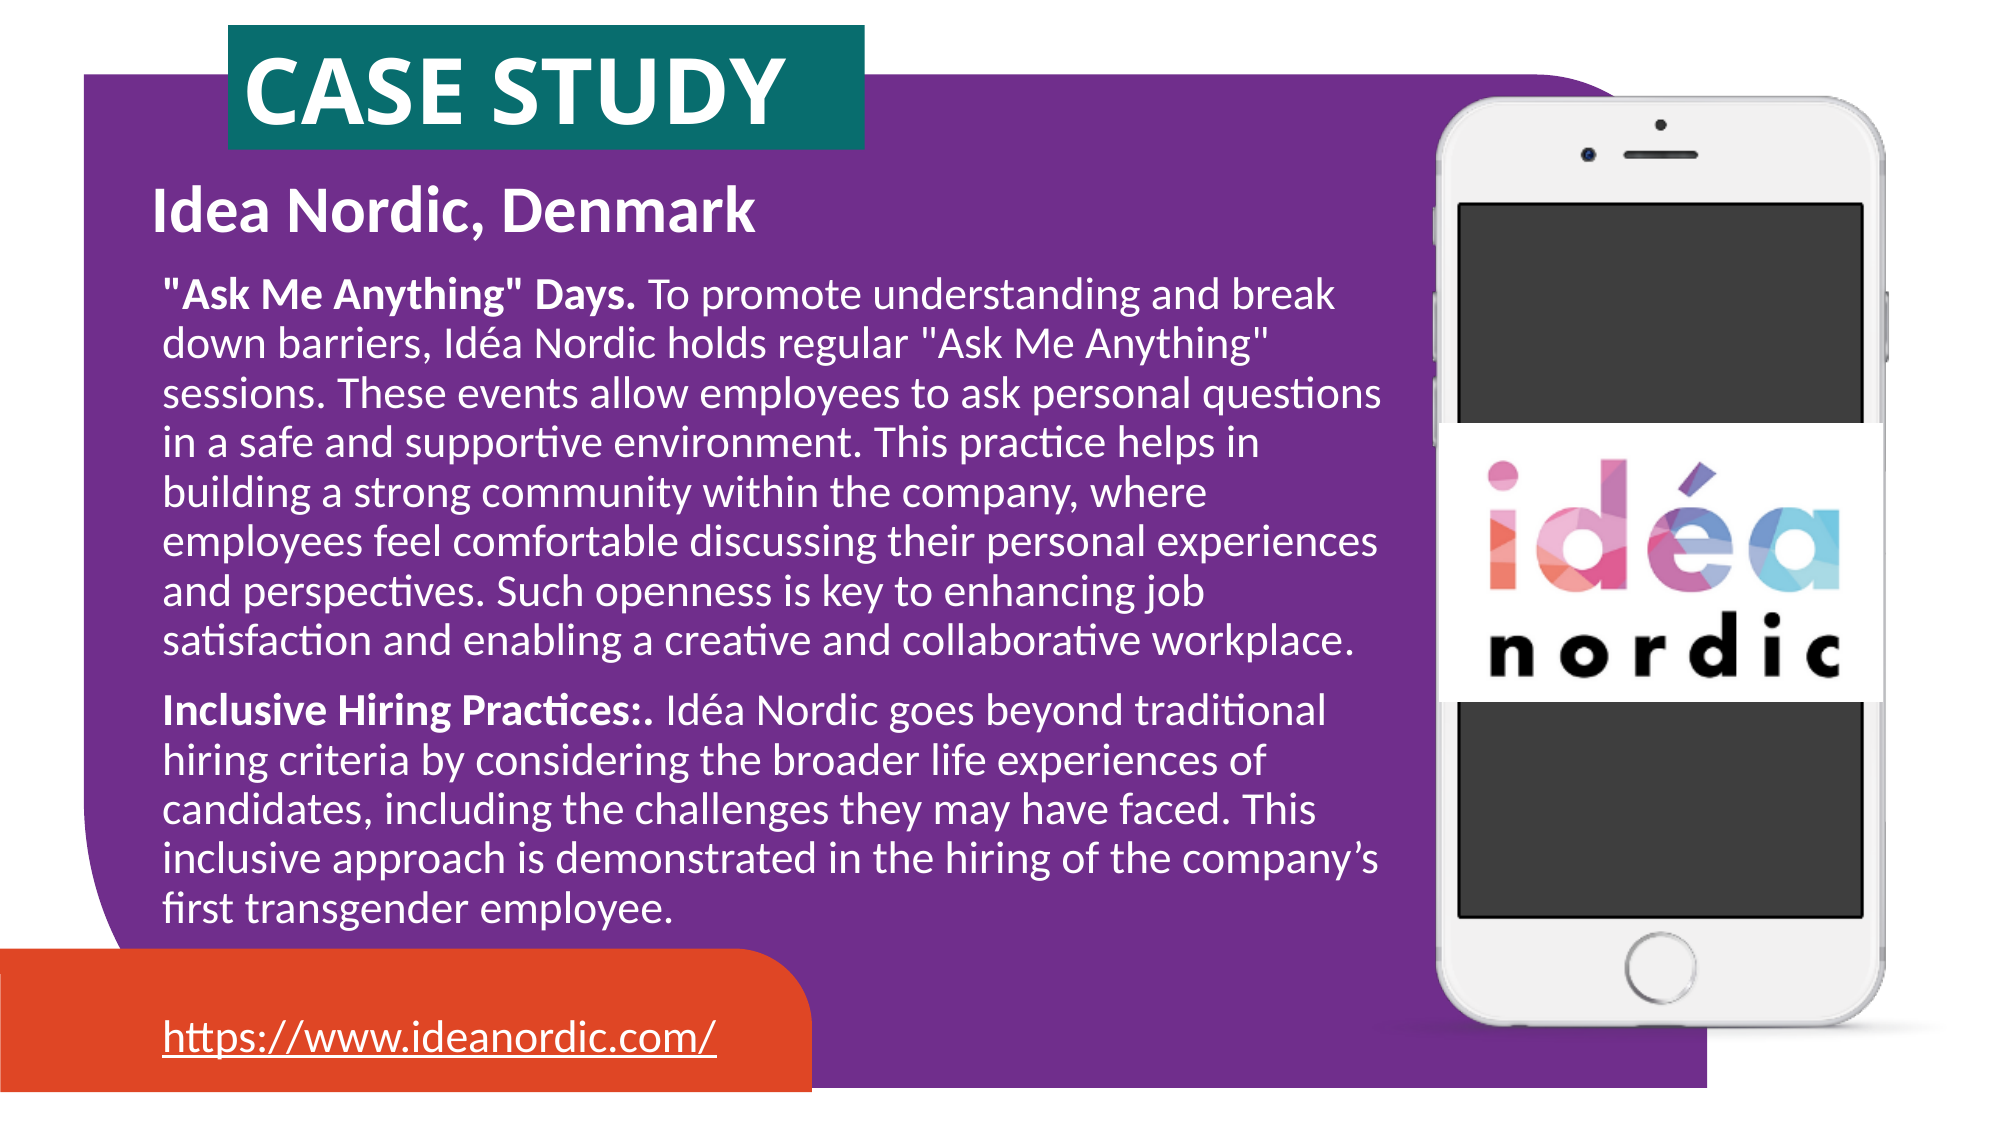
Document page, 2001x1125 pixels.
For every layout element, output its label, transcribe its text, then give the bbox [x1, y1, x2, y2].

text_box CASE STUDY [228, 25, 865, 150]
list "Ask Me Anything" Days. To promote understanding and break down barriers, Idéa Nordic holds regular "Ask Me Anything" sessions. These events allow employees to ask personal questions in a safe and supportive environment. This practice helps in building a strong community within the company, where employees feel comfortable discussing their personal experiences and perspectives. Such openness is key to enhancing job satisfaction and enabling a creative and collaborative workplace​. Inclusive Hiring Practices:. Idéa Nordic goes beyond traditional hiring criteria by considering the broader life experiences of candidates, including the challenges they may have faced. This inclusive approach is demonstrated in the hiring of the company’s first transgender employee. [147, 262, 1417, 803]
picture [1328, 37, 2000, 1088]
text_box https://www.ideanordic.com/ [147, 1021, 765, 1047]
list Idea Nordic, Denmark [137, 167, 1368, 331]
